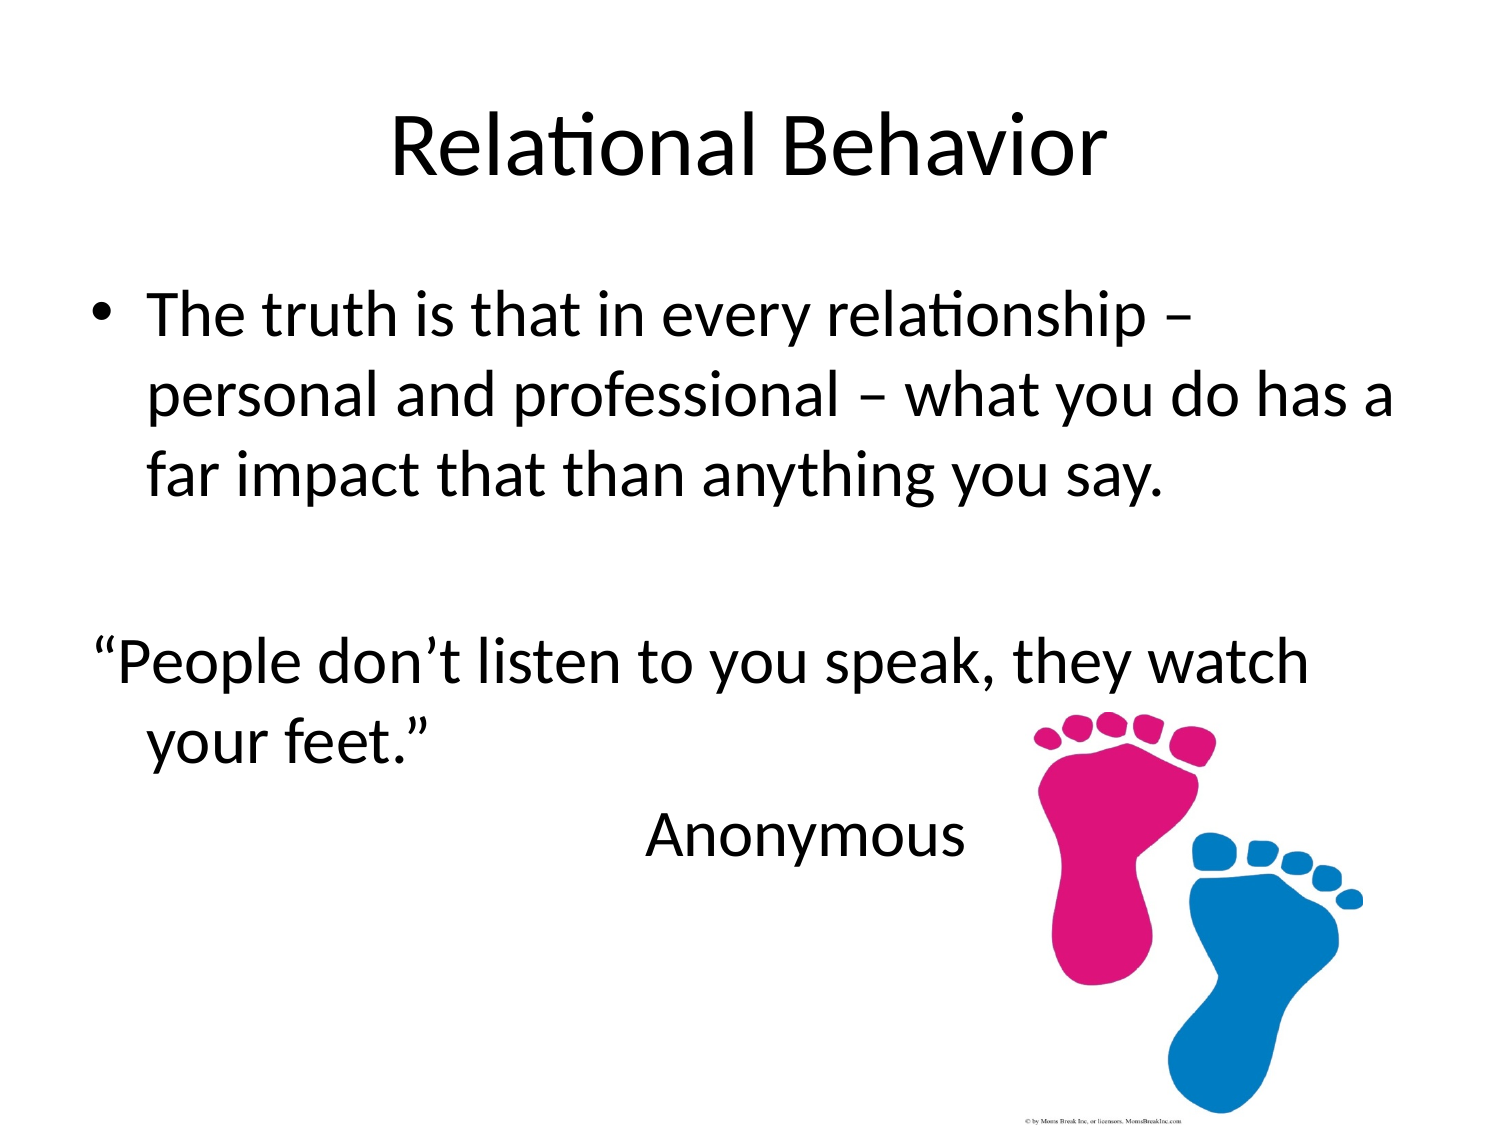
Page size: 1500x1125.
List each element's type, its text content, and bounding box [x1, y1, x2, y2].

title Relational Behavior [75, 45, 1425, 233]
list The truth is that in every relationship – personal and professional – what you do has a far impact that than anything you say. “People don’t listen to you speak, they watch your feet.” Anonymous [75, 262, 1425, 1005]
picture [1024, 712, 1363, 1125]
